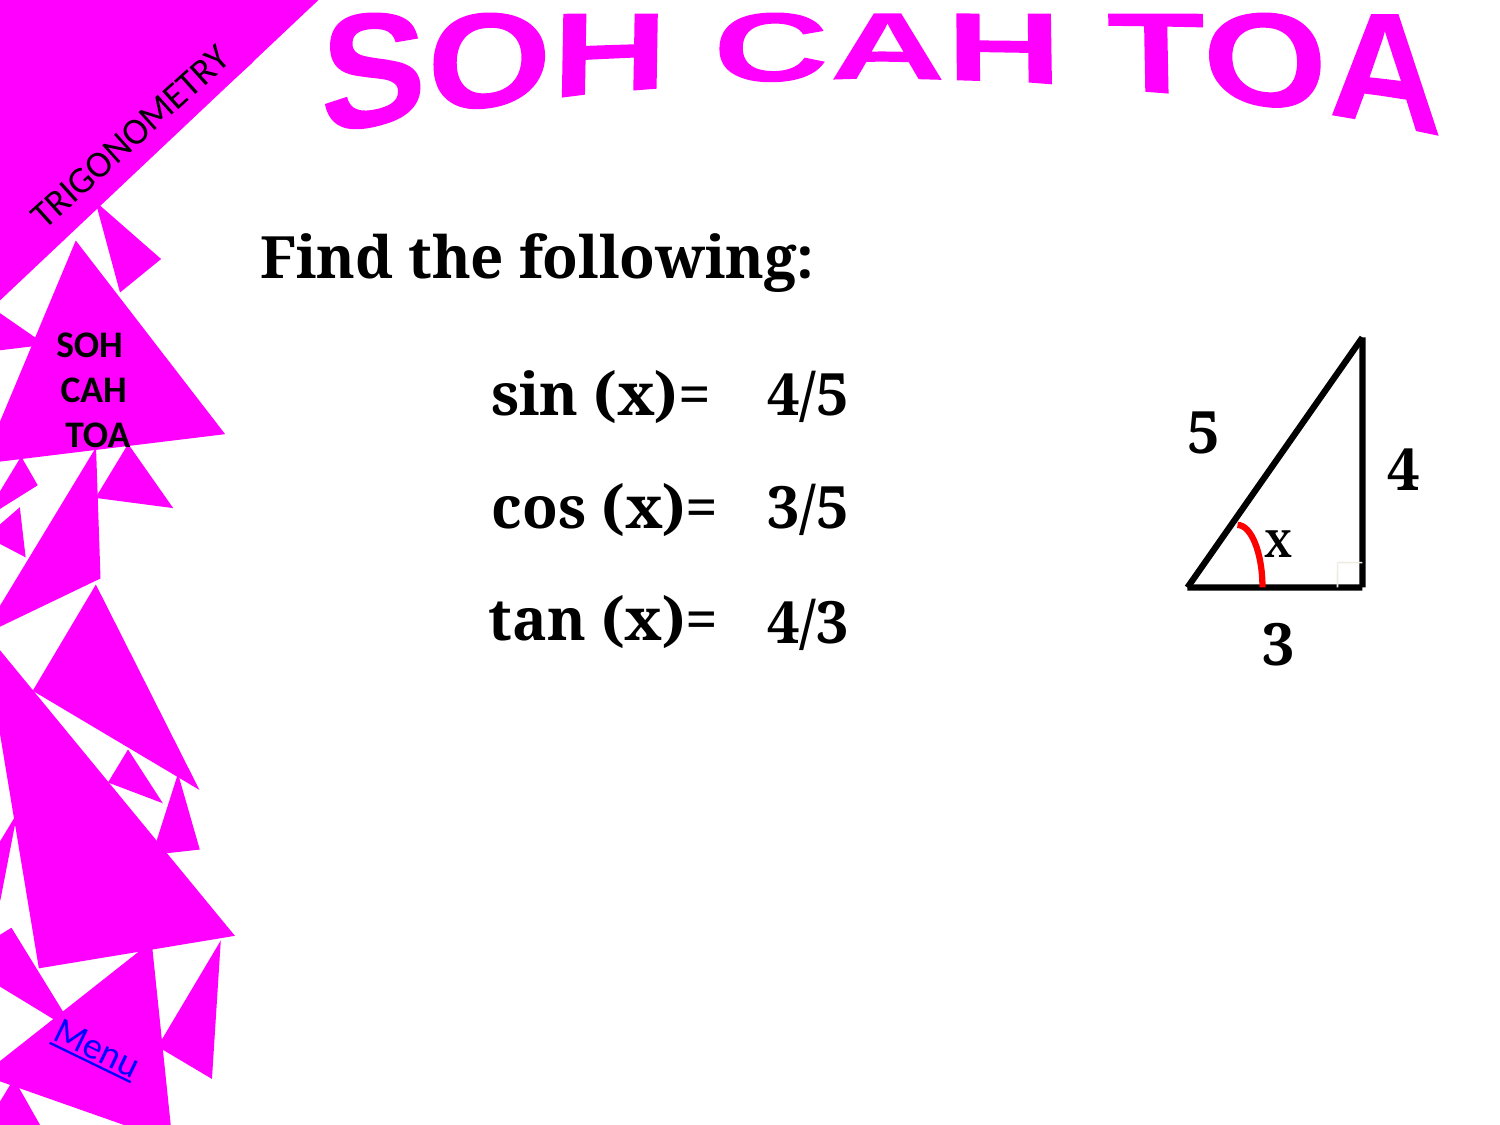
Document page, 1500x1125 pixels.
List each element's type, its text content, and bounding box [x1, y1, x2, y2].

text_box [0, 0, 321, 1125]
text_box 4/5 [752, 350, 865, 435]
text_box tan (x)= [474, 575, 733, 660]
text_box cos (x)= [477, 462, 734, 548]
text_box 5 [1172, 387, 1235, 473]
text_box 3 [1247, 600, 1310, 685]
text_box X [1249, 512, 1307, 573]
text_box 4/3 [752, 577, 865, 663]
text_box Find the following: [326, 212, 830, 298]
text_box 3/5 [752, 462, 865, 548]
text_box [1237, 524, 1263, 588]
text_box 4 [1372, 425, 1435, 510]
text_box sin (x)= [476, 350, 726, 435]
